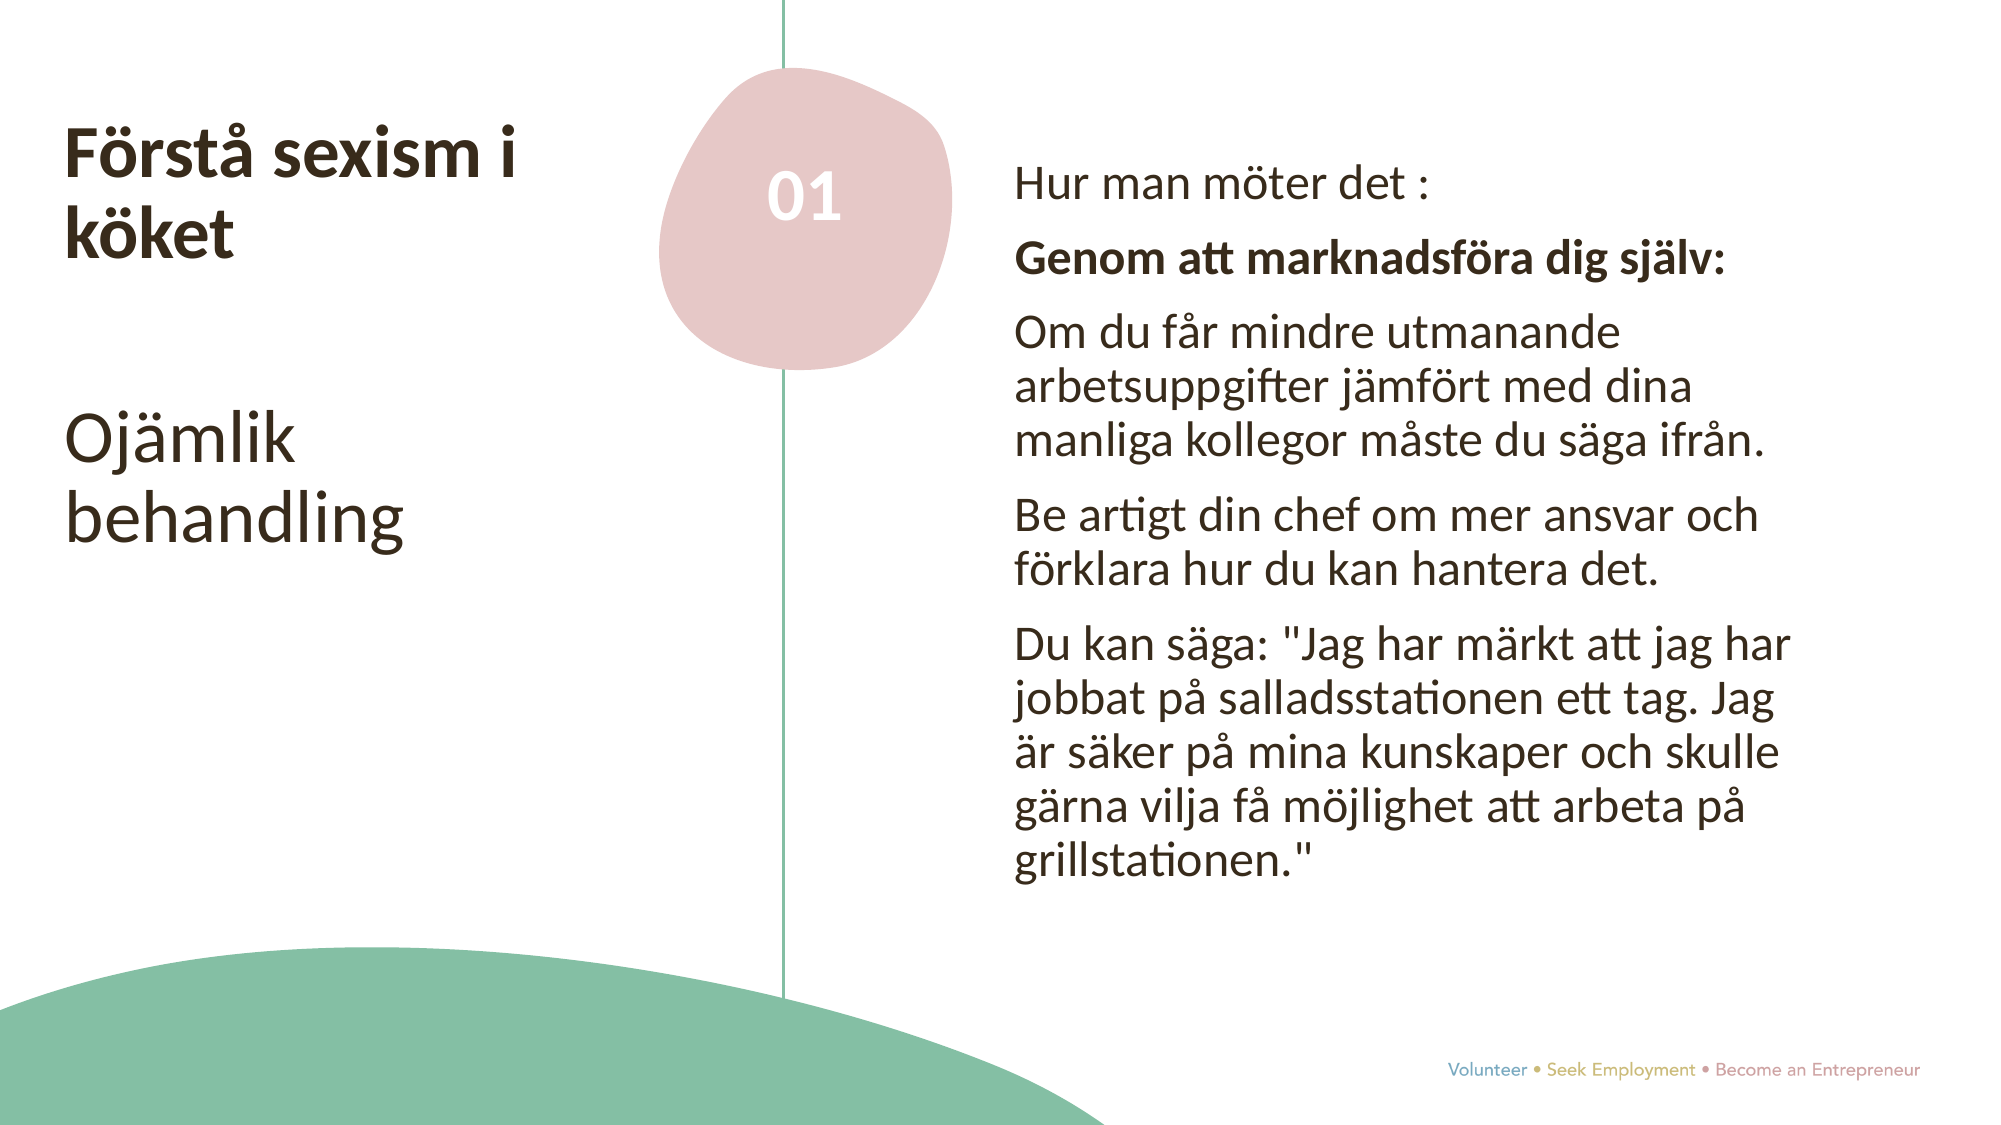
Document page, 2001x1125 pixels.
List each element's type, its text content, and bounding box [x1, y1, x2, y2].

list Förstå sexism i köket Ojämlik behandling [50, 105, 661, 837]
picture [1418, 1046, 1971, 1103]
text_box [0, 837, 1418, 1125]
list Hur man möter det : Genom att marknadsföra dig själv: Om du får mindre utmanande arbetsuppgifter jämfört med dina manliga kollegor måste du säga ifrån. Be artigt din chef om mer ansvar och förklara hur du kan hantera det. Du kan säga: "Jag har märkt att jag har jobbat på salladsstationen ett tag. Jag är säker på mina kunskaper och skulle gärna vilja få möjlighet att arbeta på grillstationen." [999, 148, 1842, 841]
list 01 [710, 148, 900, 290]
